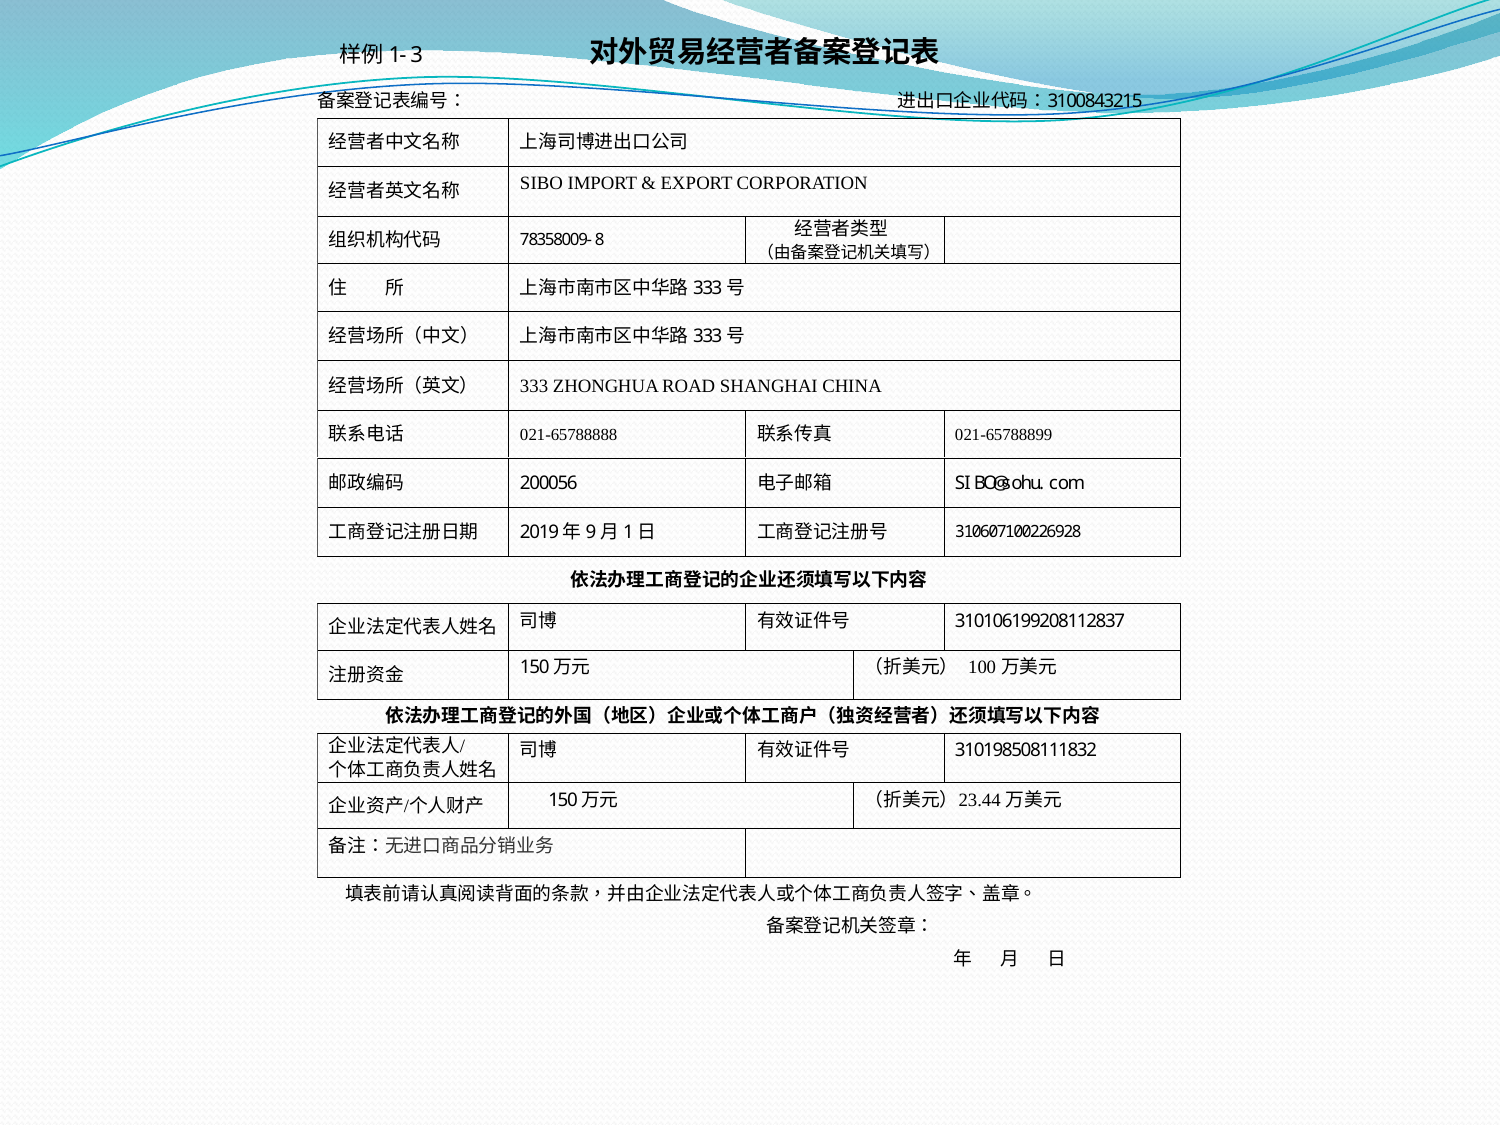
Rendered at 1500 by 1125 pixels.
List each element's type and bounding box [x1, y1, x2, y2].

picture [316, 19, 1183, 1106]
